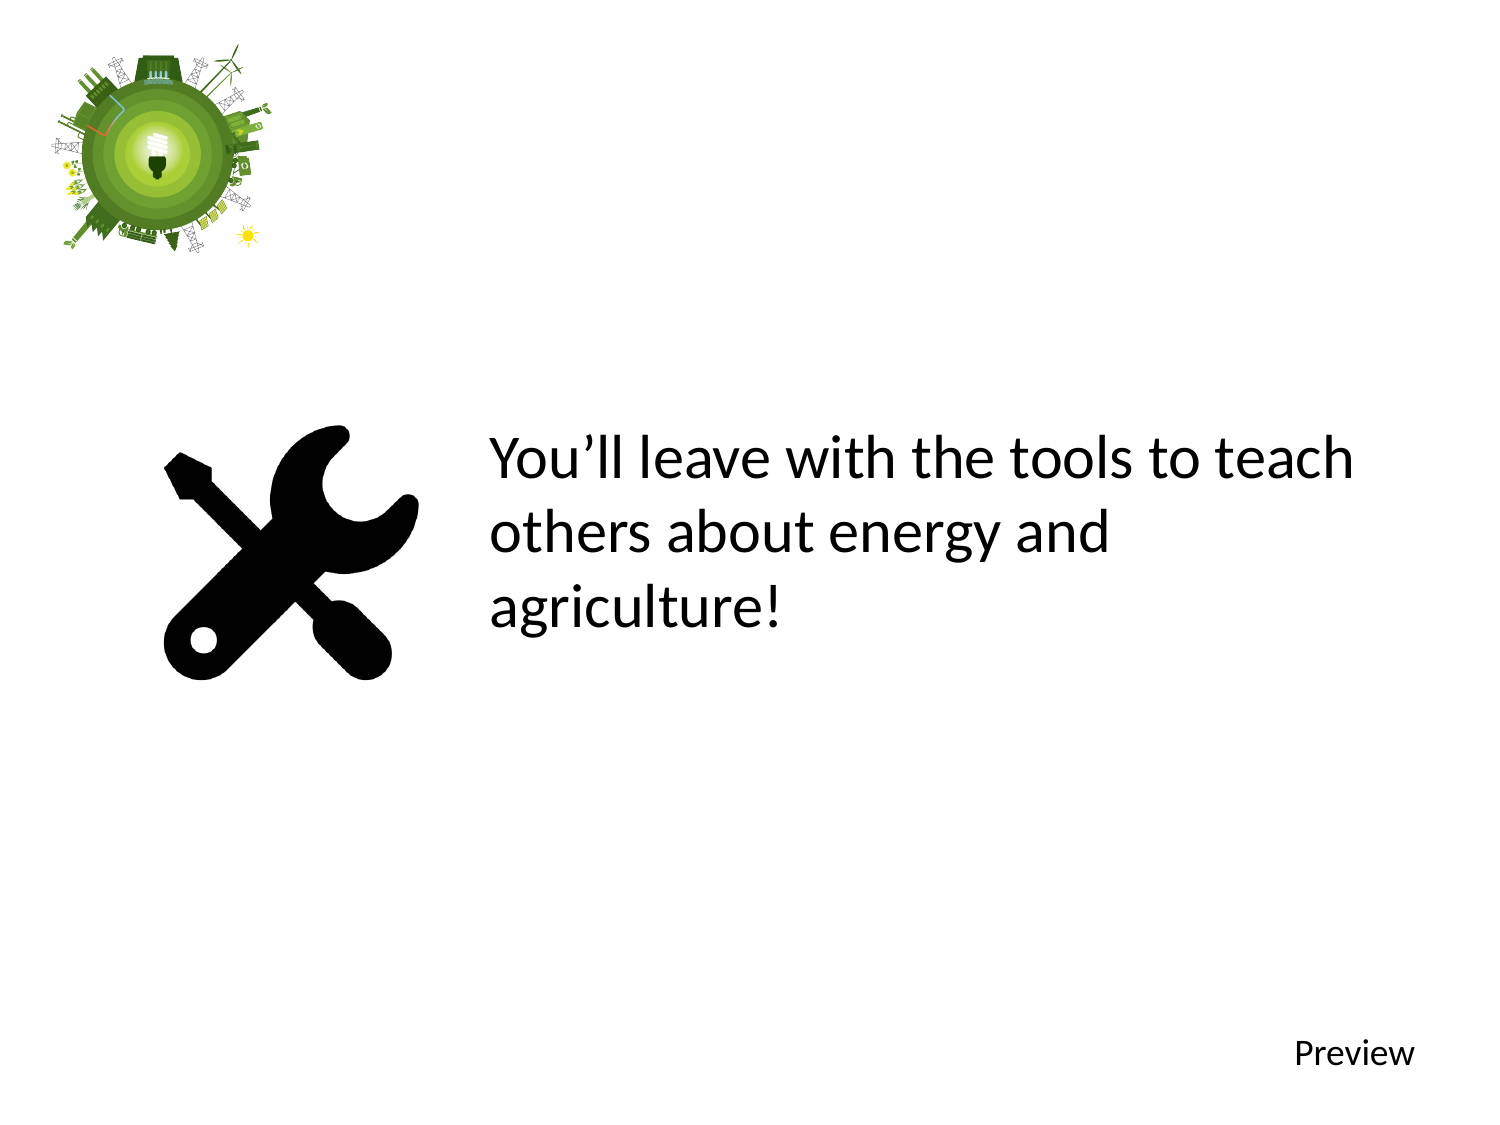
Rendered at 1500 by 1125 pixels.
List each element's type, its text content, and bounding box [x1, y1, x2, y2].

picture [42, 44, 272, 263]
title You’ll leave with the tools to teach others about energy and agriculture! [474, 407, 1388, 649]
picture [145, 407, 437, 699]
text_box Preview [750, 1020, 1431, 1081]
